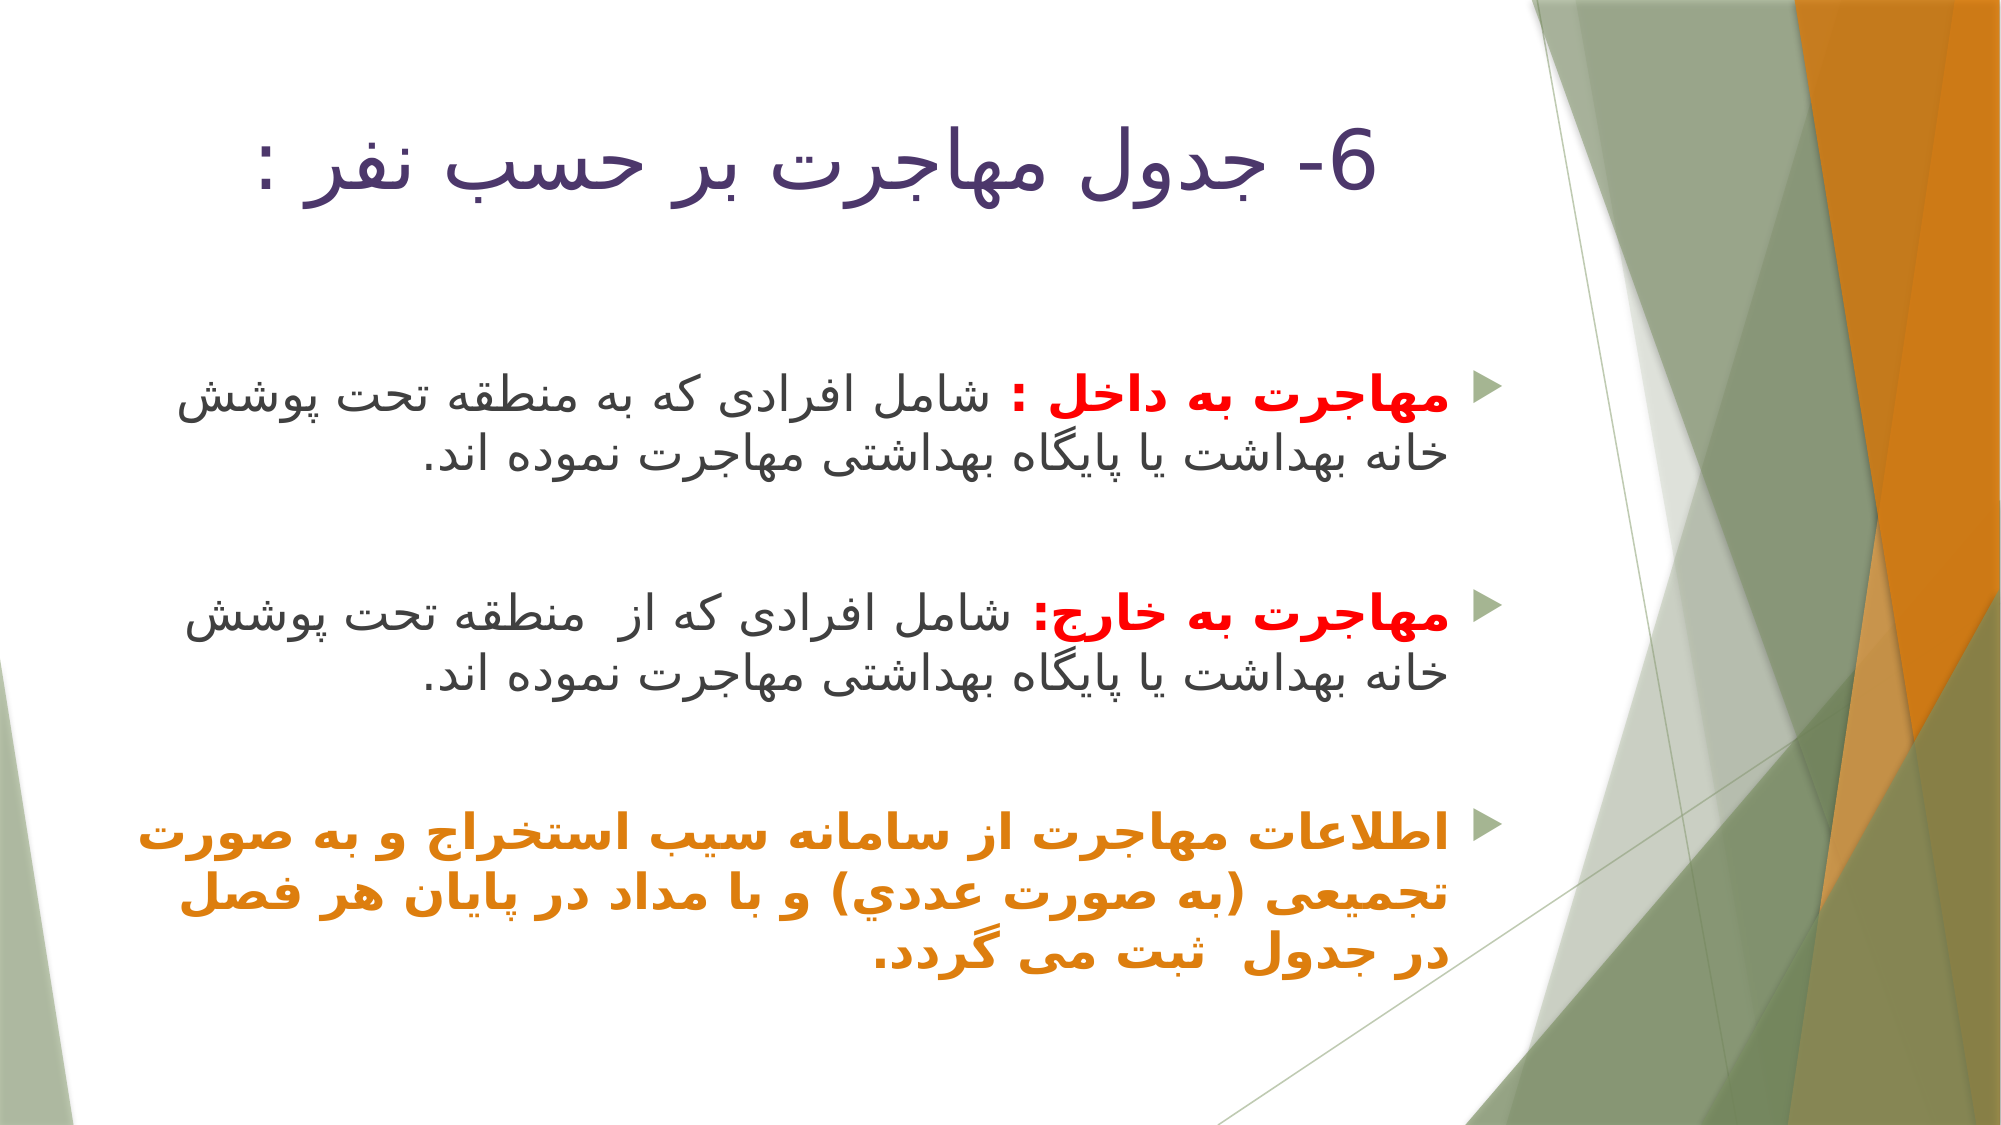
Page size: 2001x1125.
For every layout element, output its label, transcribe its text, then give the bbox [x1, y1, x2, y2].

list مهاجرت به داخل : شامل افرادی که به منطقه تحت پوشش خانه بهداشت یا پایگاه بهداشتی مهاجرت نموده اند. مهاجرت به خارج: شامل افرادی که از منطقه تحت پوشش خانه بهداشت یا پایگاه بهداشتی مهاجرت نموده اند. اطلاعات مهاجرت از سامانه سیب استخراج و به صورت تجميعی (به صورت عددي) و با مداد در پایان هر فصل در جدول ثبت می گردد. [111, 354, 1522, 992]
title 6- جدول مهاجرت بر حسب نفر : [111, 99, 1522, 317]
